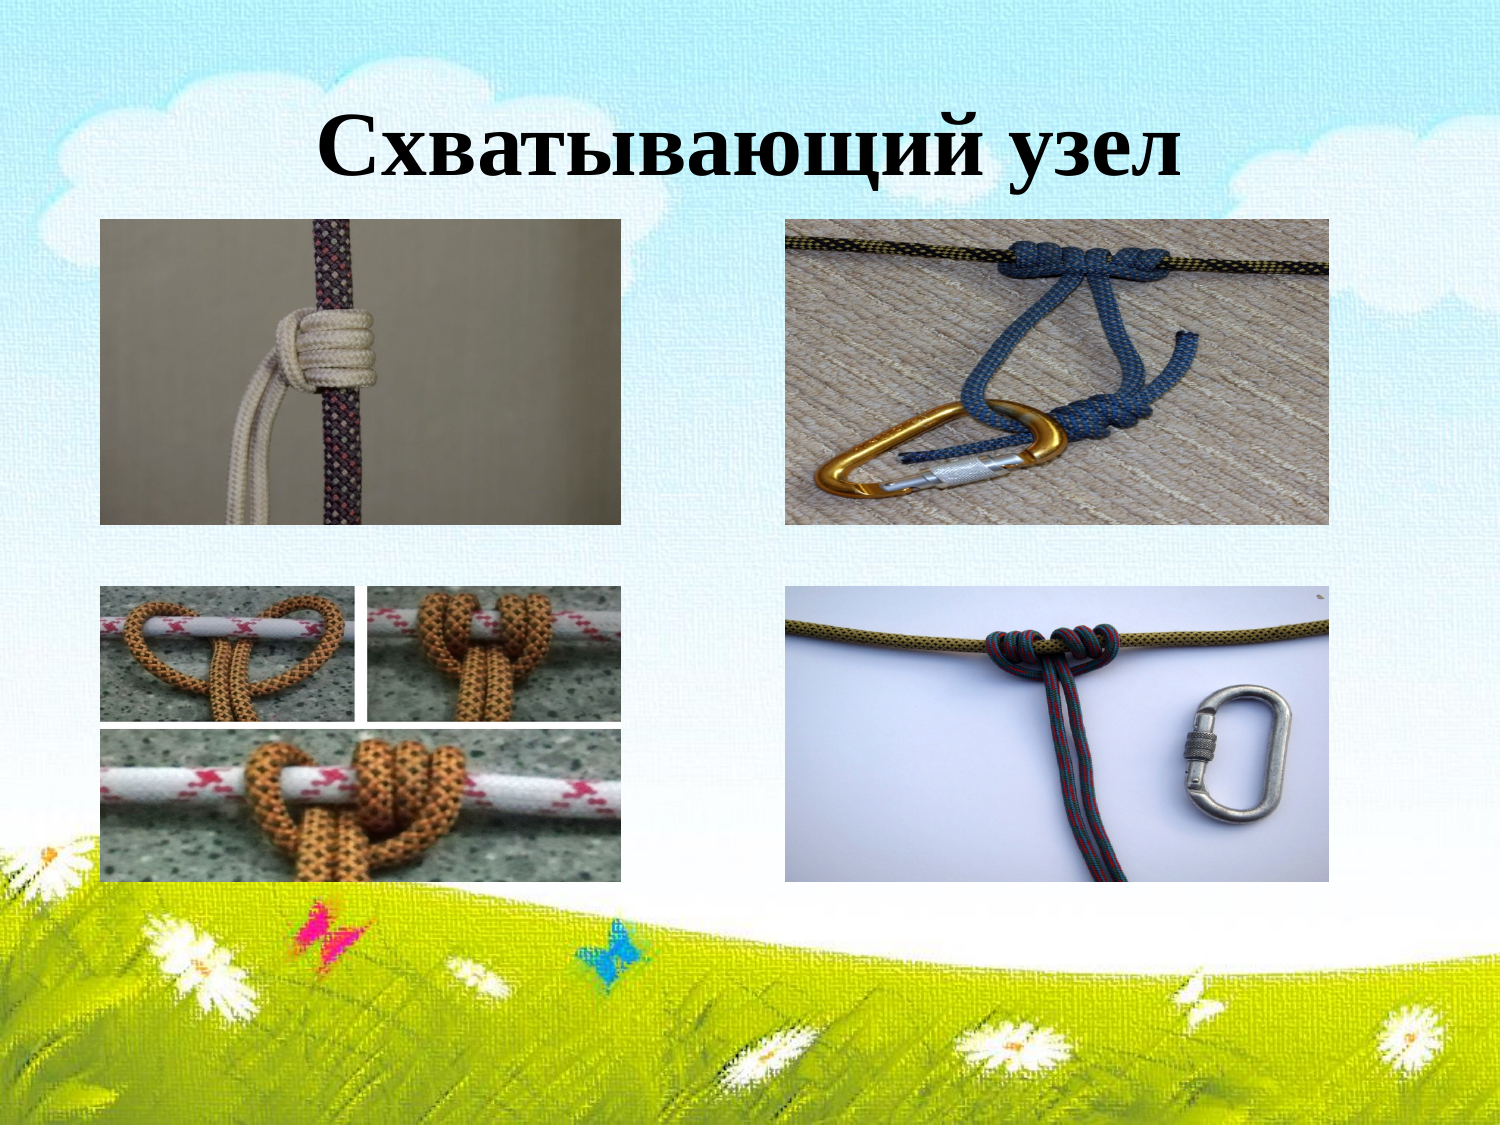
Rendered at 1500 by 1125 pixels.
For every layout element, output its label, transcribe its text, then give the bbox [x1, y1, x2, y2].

picture [0, 0, 1500, 1125]
title Схватывающий узел [75, 45, 1425, 233]
